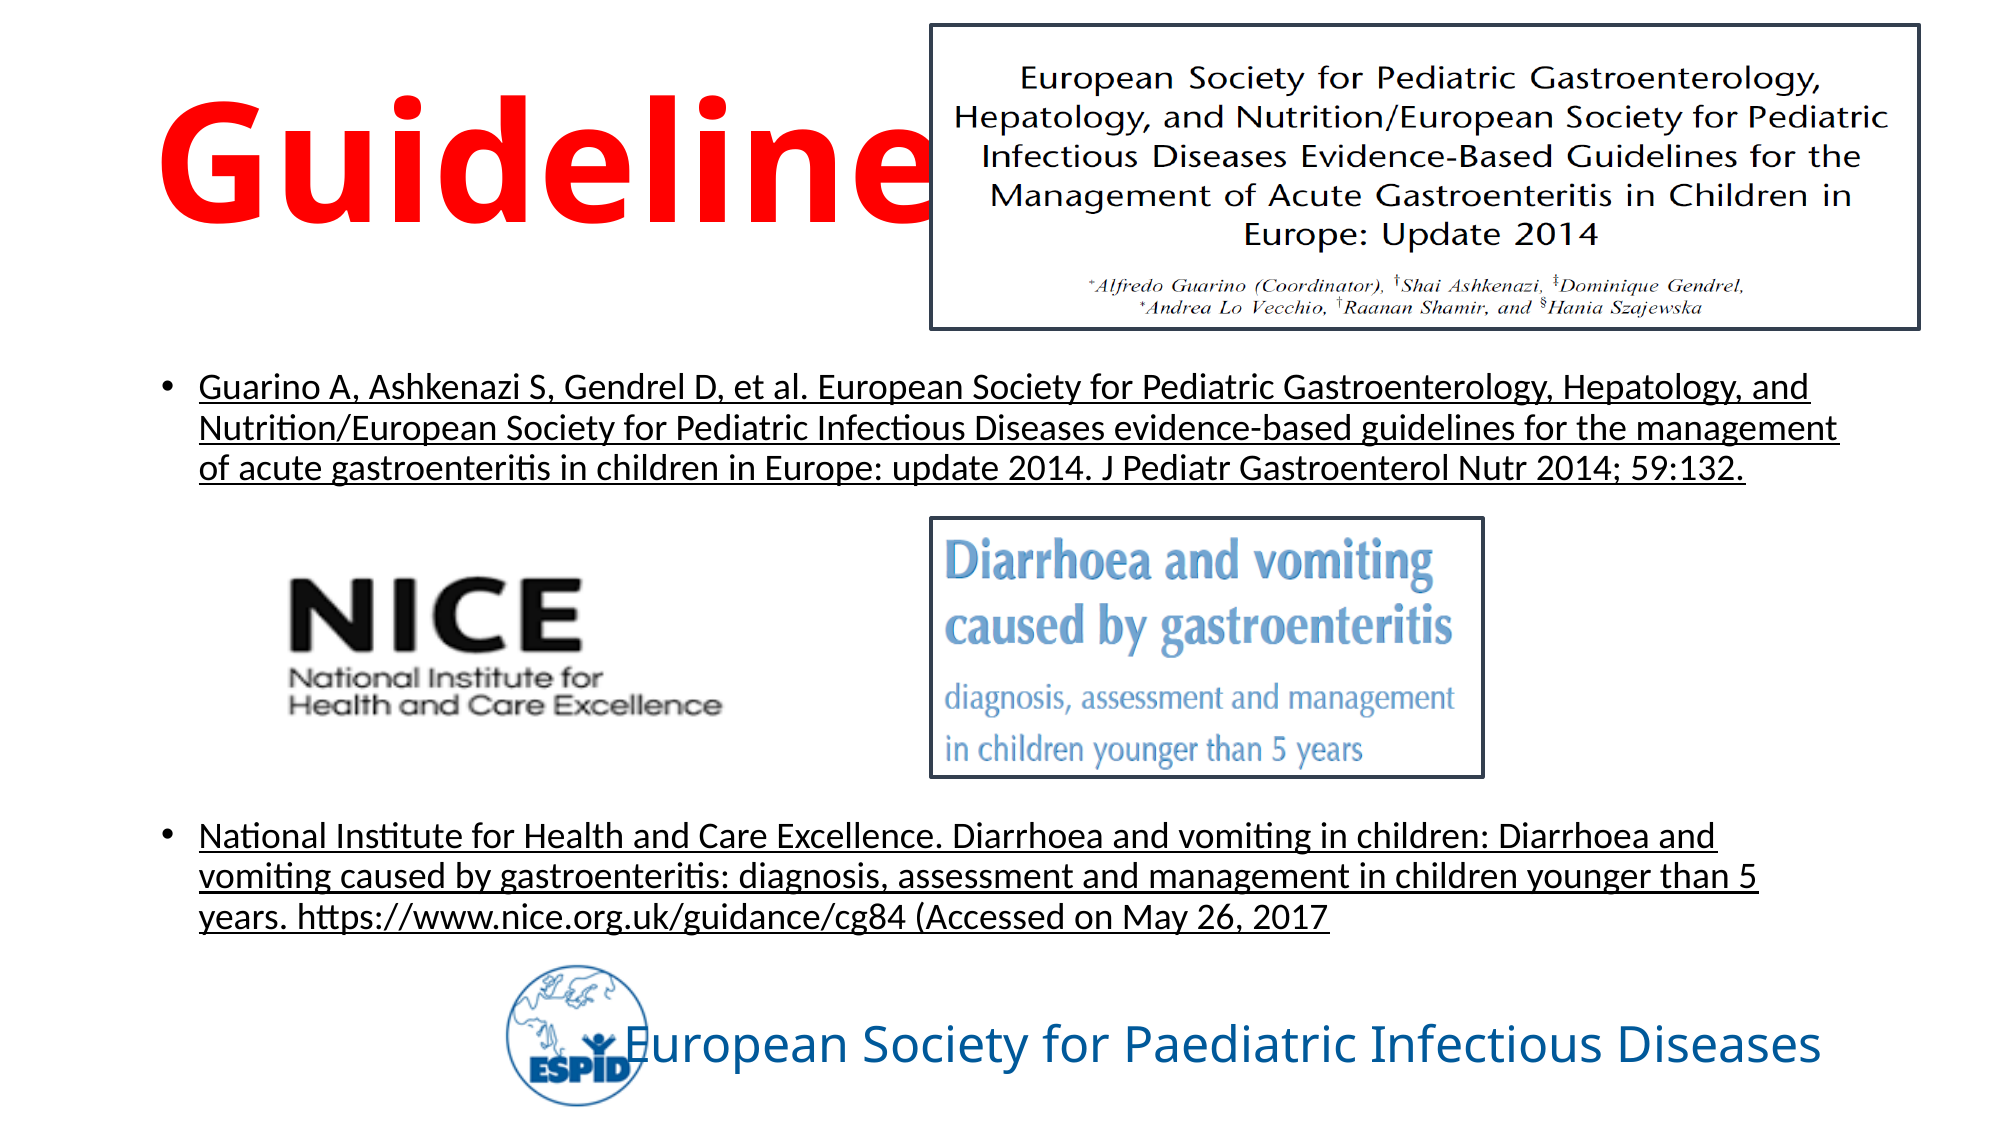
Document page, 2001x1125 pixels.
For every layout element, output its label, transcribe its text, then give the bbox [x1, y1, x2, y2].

picture [250, 520, 746, 770]
picture [933, 27, 1918, 327]
picture [933, 520, 1481, 775]
title Guidelines [137, 59, 929, 278]
text_box European Society for Paediatric Infectious Diseases [658, 1005, 1839, 1080]
picture [497, 956, 658, 1116]
list Guarino A, Ashkenazi S, Gendrel D, et al. European Society for Pediatric Gastroenterology, Hepatology, and Nutrition/European Society for Pediatric Infectious Diseases evidence-based guidelines for the management of acute gastroenteritis in children in Europe: update 2014. J Pediatr Gastroenterol Nutr 2014; 59:132. National Institute for Health and Care Excellence. Diarrhoea and vomiting in children: Diarrhoea and vomiting caused by gastroenteritis: diagnosis, assessment and management in children younger than 5 years. https://www.nice.org.uk/guidance/cg84 (Accessed on May 26, 2017 [146, 359, 1871, 1084]
